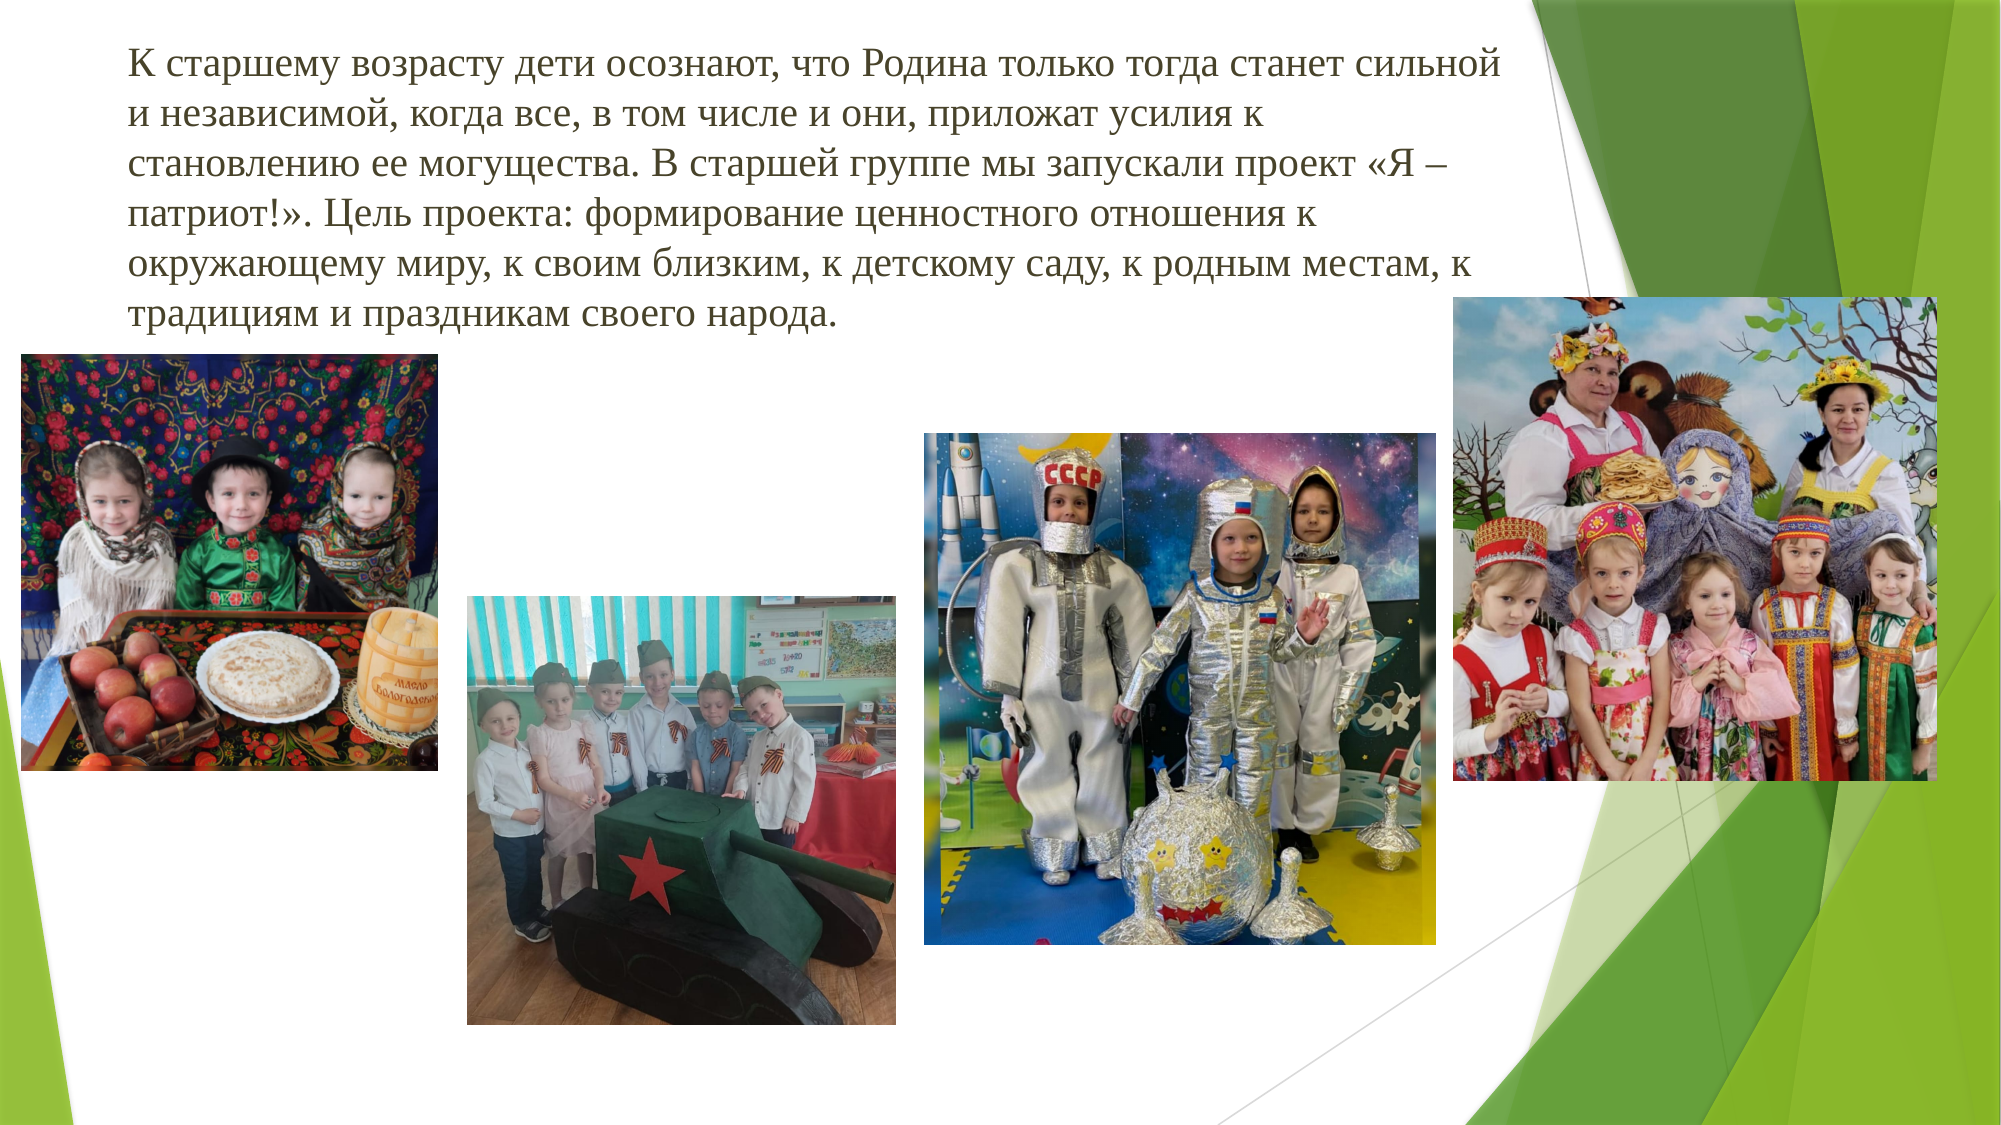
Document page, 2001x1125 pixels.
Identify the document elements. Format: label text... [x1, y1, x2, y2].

title К старшему возрасту дети осознают, что Родина только тогда станет сильной и независимой, когда все, в том числе и они, приложат усилия к становлению ее могущества. В старшей группе мы запускали проект «Я – патриот!». Цель проекта: формирование ценностного отношения к окружающему миру, к своим близким, к детскому саду, к родным местам, к традициям и праздникам своего народа. [112, 27, 1523, 371]
picture [1453, 297, 1938, 782]
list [21, 354, 438, 771]
picture [466, 596, 896, 1026]
picture [924, 433, 1436, 945]
